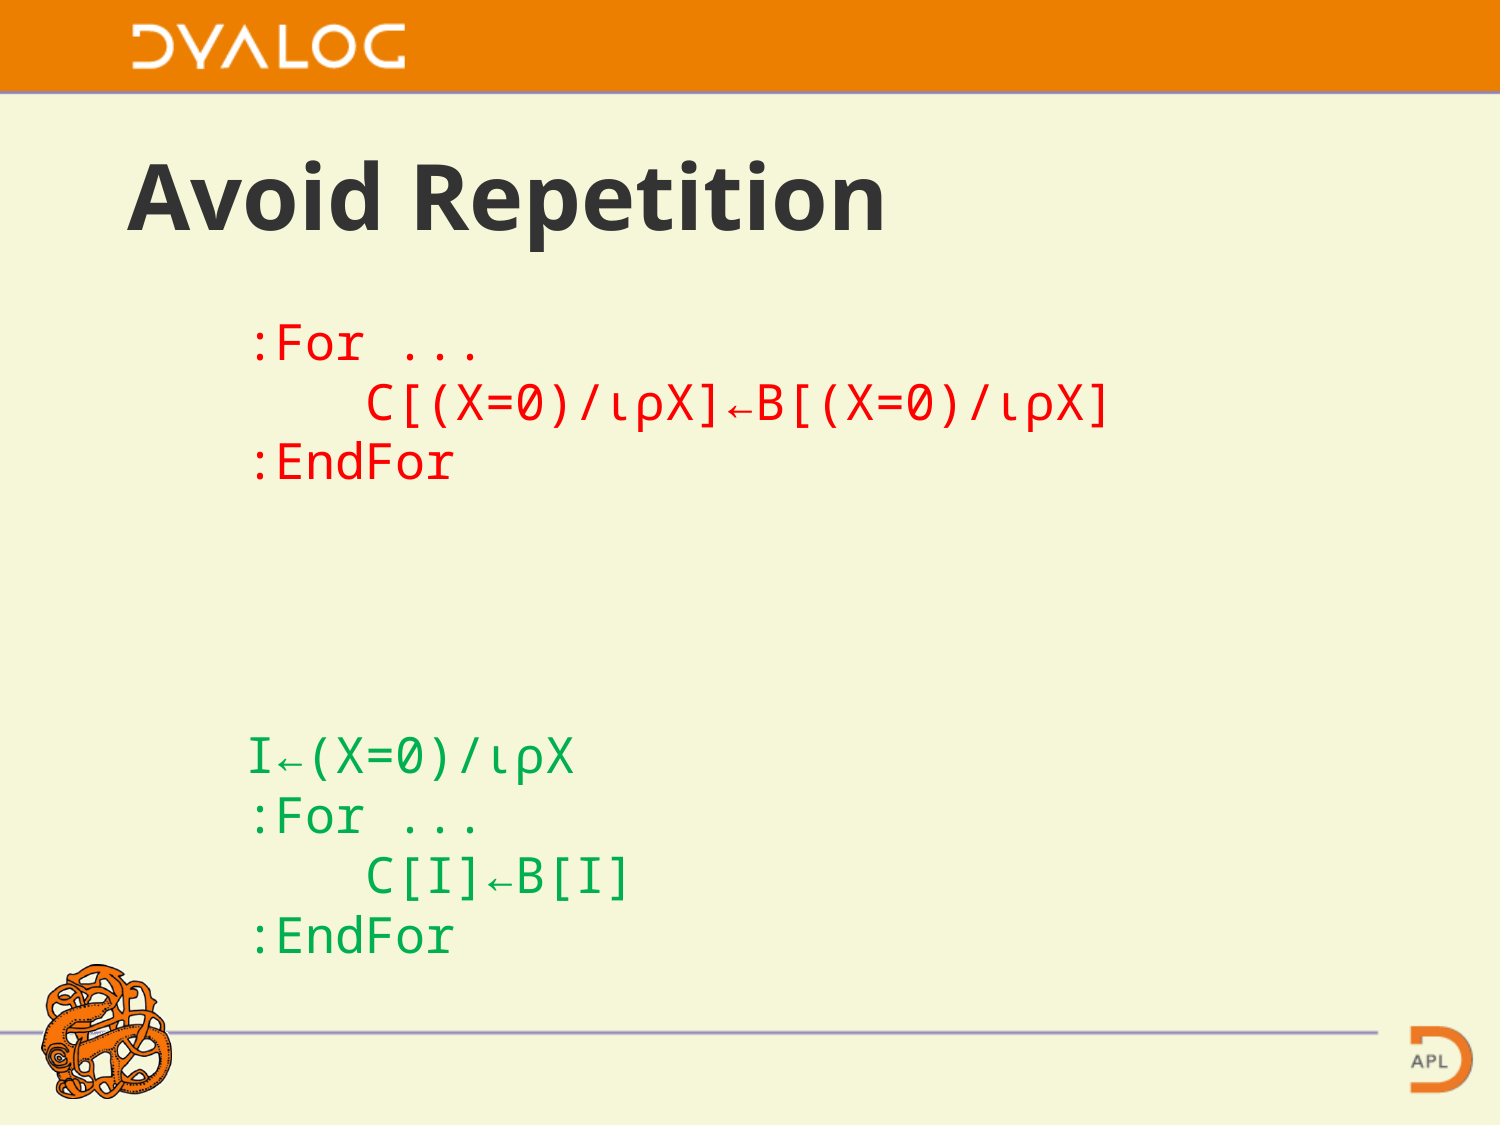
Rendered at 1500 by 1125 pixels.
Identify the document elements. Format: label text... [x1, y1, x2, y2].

title Avoid Repetition [112, 99, 1388, 288]
text_box :For ... C[(X=0)/⍳⍴X]←B[(X=0)/⍳⍴X] :EndFor [230, 302, 1255, 498]
text_box I←(X=0)/⍳⍴X :For ... C[I]←B[I] :EndFor [230, 715, 1255, 971]
picture [0, 0, 1500, 1125]
